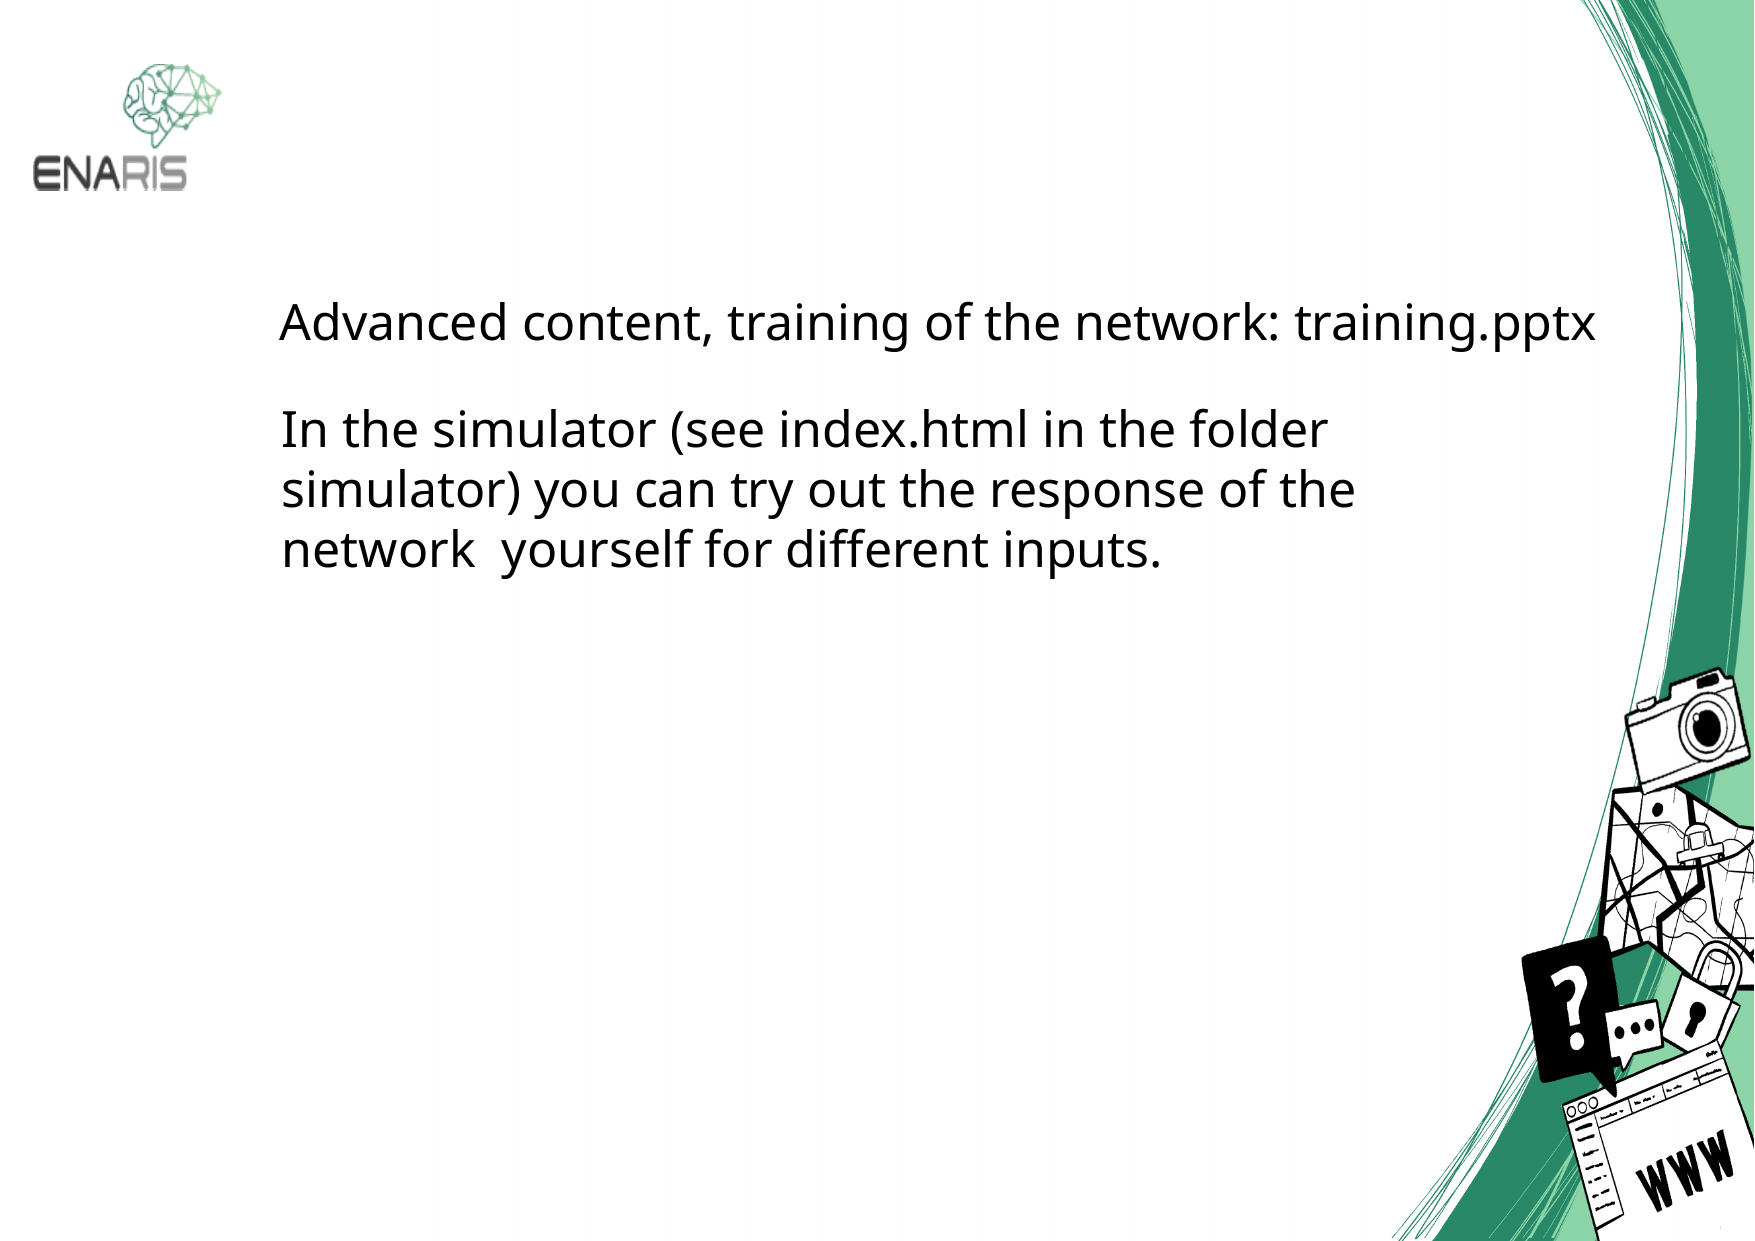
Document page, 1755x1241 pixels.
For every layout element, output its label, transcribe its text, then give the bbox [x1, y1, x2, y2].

picture [33, 64, 223, 191]
picture [358, 0, 1754, 1241]
list Advanced content, training of the network: training.pptx In the simulator (see index.html in the folder simulator) you can try out the response of the network yourself for different inputs. [264, 282, 1660, 1070]
